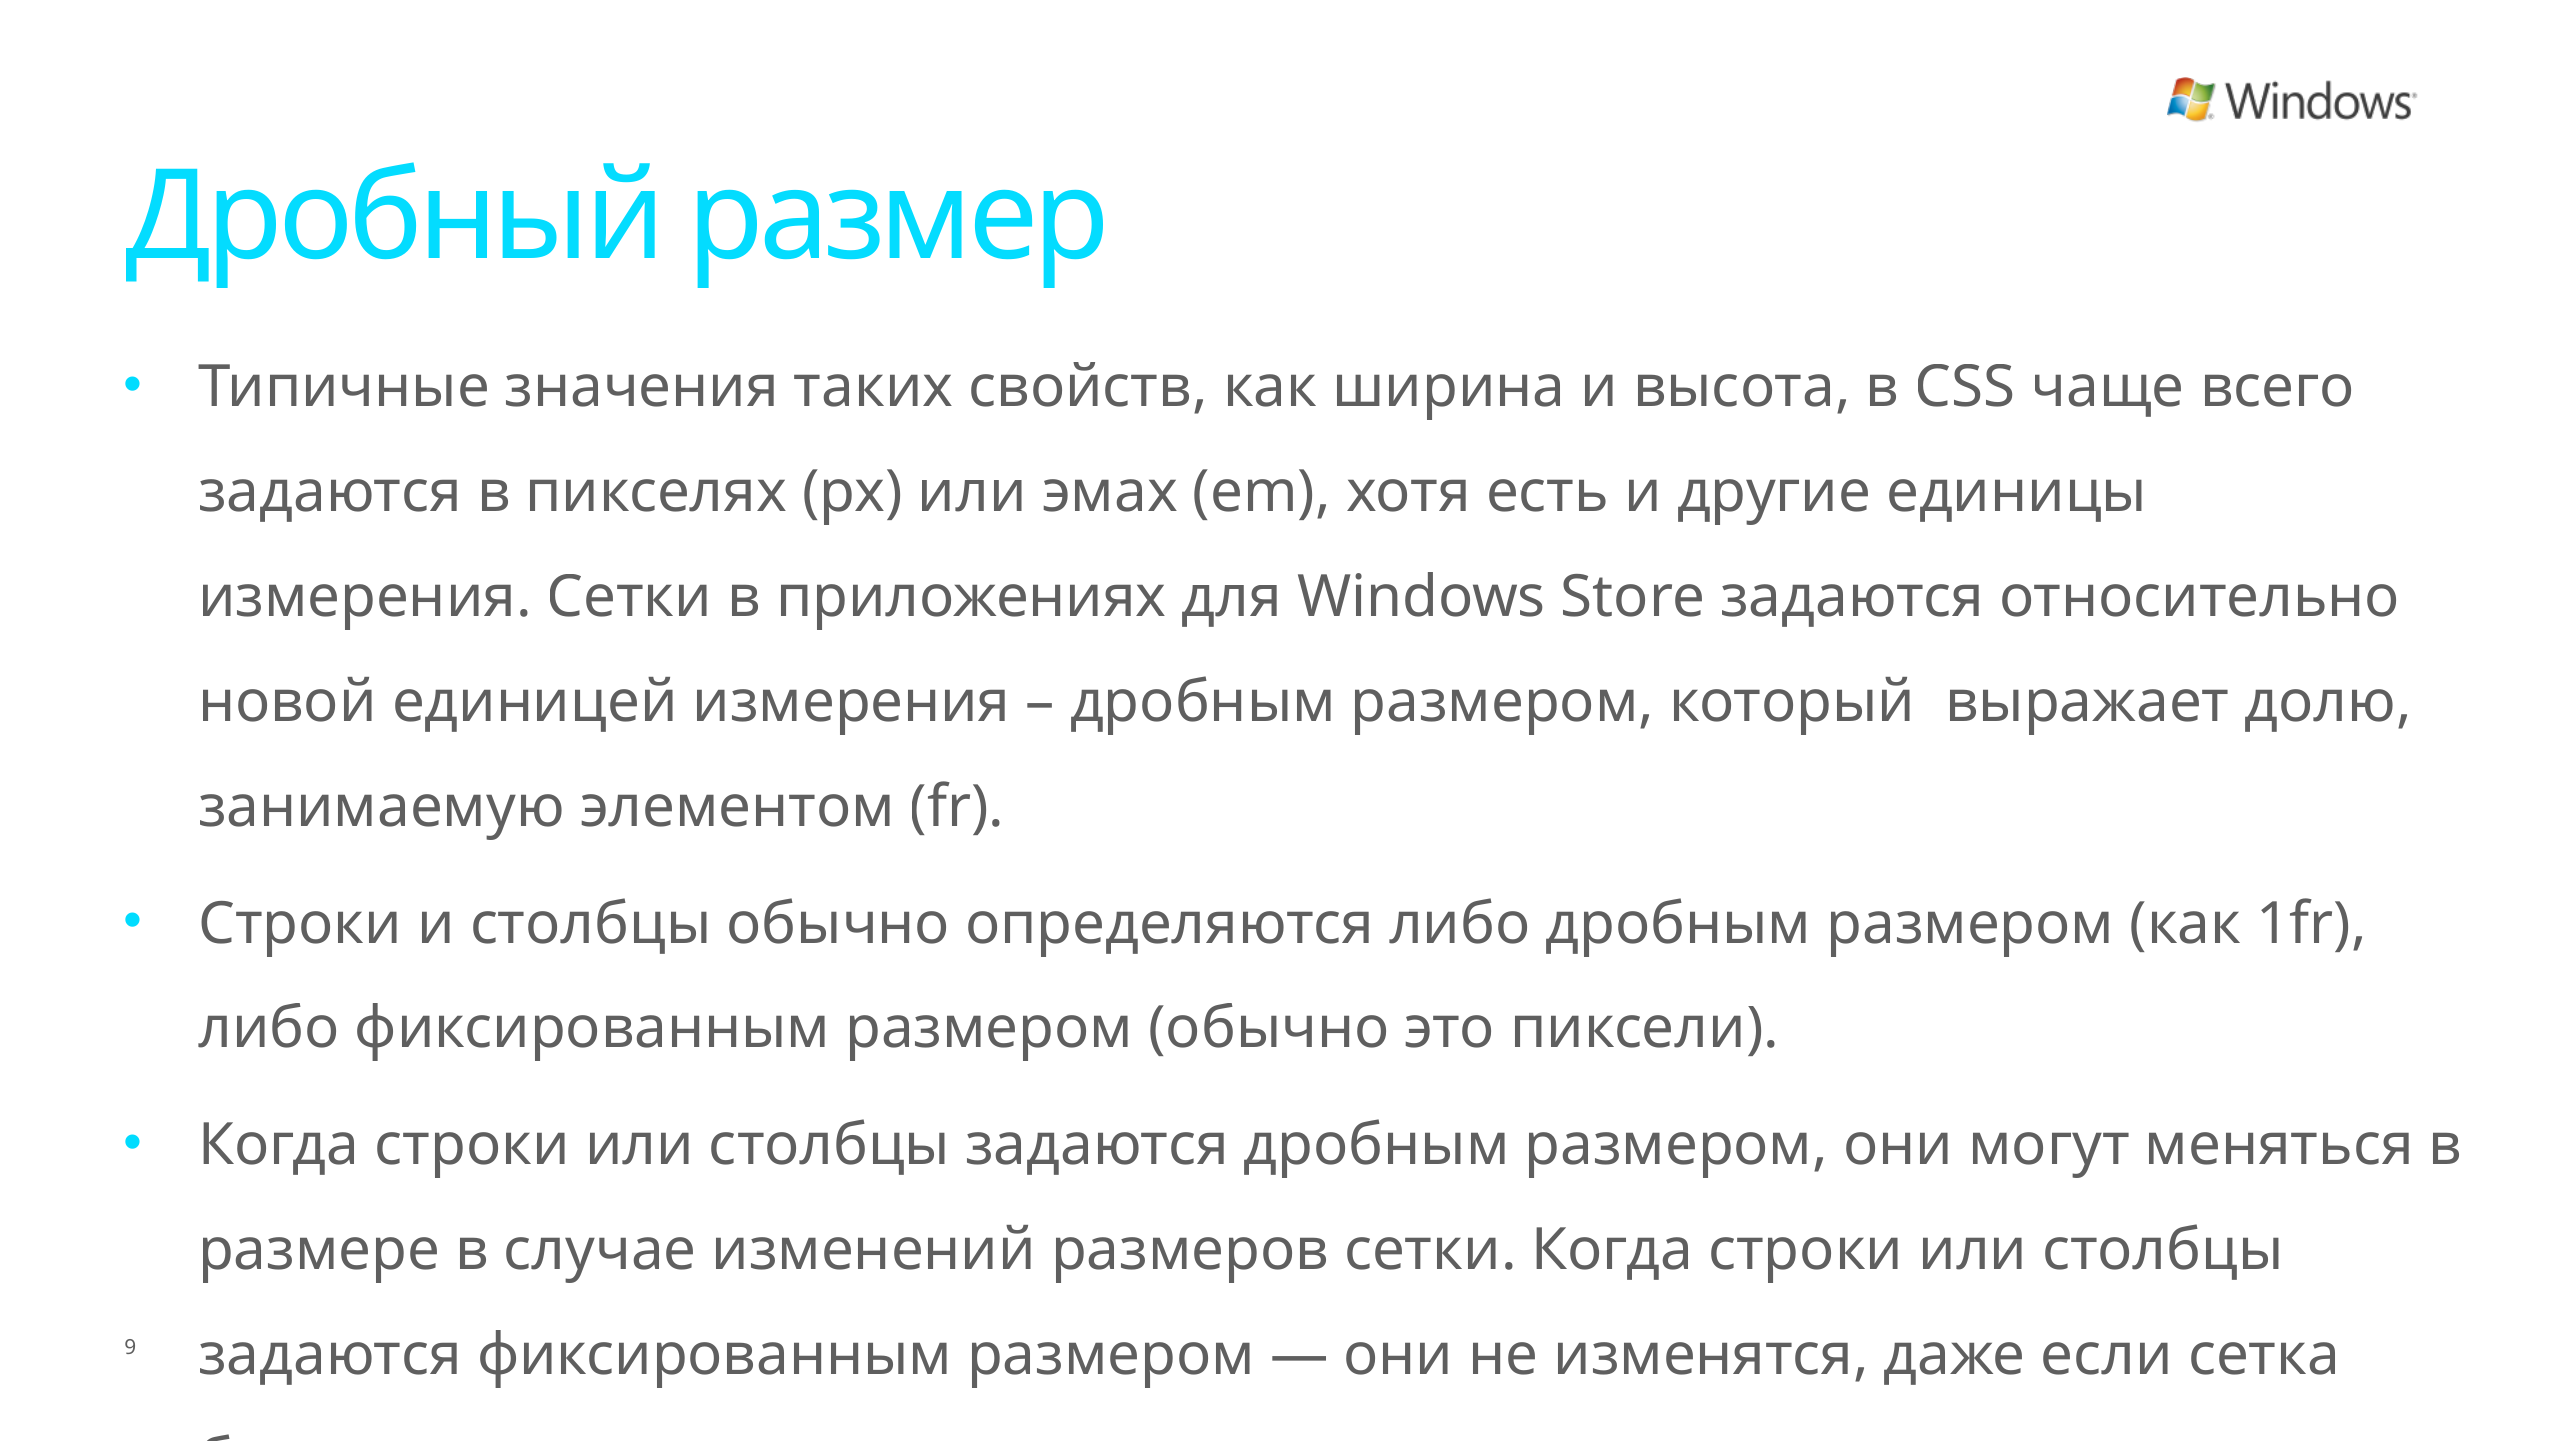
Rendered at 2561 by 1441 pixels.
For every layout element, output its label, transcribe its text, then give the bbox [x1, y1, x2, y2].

title Дробный размер [125, 48, 2468, 286]
list Типичные значения таких свойств, как ширина и высота, в CSS чаще всего задаются в пикселях (px) или эмах (em), хотя есть и другие единицы измерения. Сетки в приложениях для Windows Store задаются относительно новой единицей измерения – дробным размером, который выражает долю, занимаемую элементом (fr). Строки и столбцы обычно определяются либо дробным размером (как 1fr), либо фиксированным размером (обычно это пиксели). Когда строки или столбцы задаются дробным размером, они могут меняться в размере в случае изменений размеров сетки. Когда строки или столбцы задаются фиксированным размером — они не изменятся, даже если сетка будет изменена. [123, 313, 2466, 1402]
